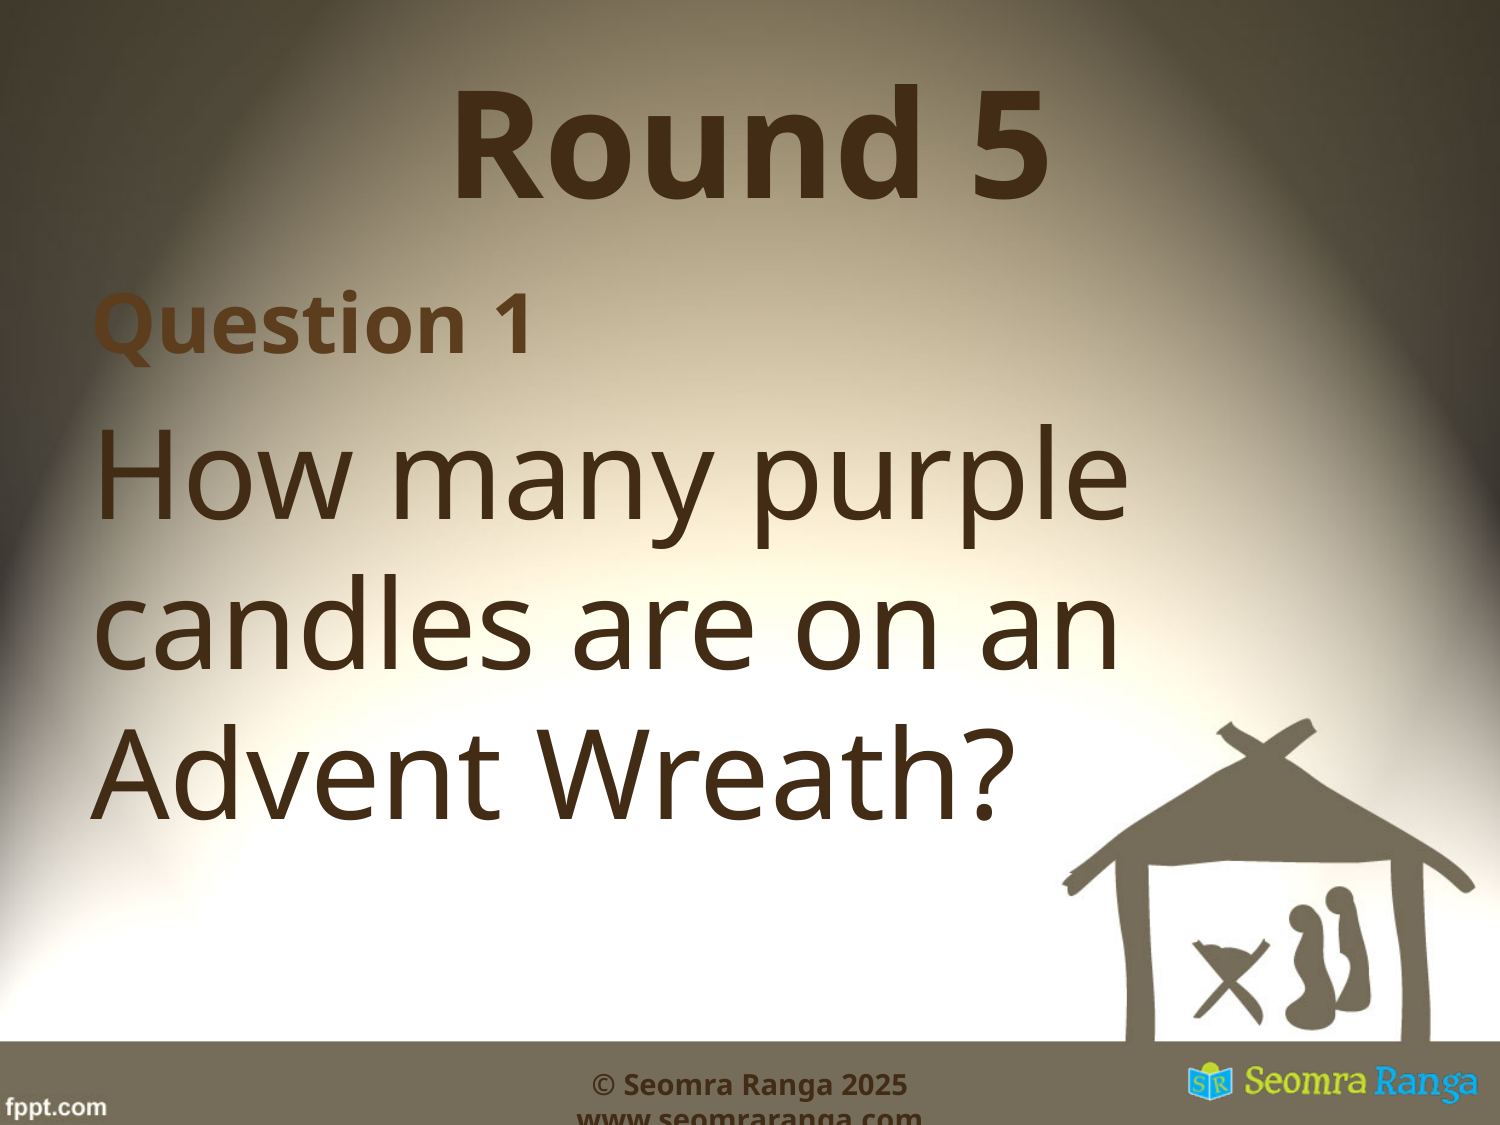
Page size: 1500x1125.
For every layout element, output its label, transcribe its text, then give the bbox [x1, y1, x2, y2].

text_box © Seomra Ranga 2025 www.seomraranga.com [401, 1058, 1099, 1125]
list Question 1 How many purple candles are on an Advent Wreath? [75, 262, 1425, 1005]
title Round 5 [75, 45, 1425, 233]
picture [0, 0, 1500, 1125]
